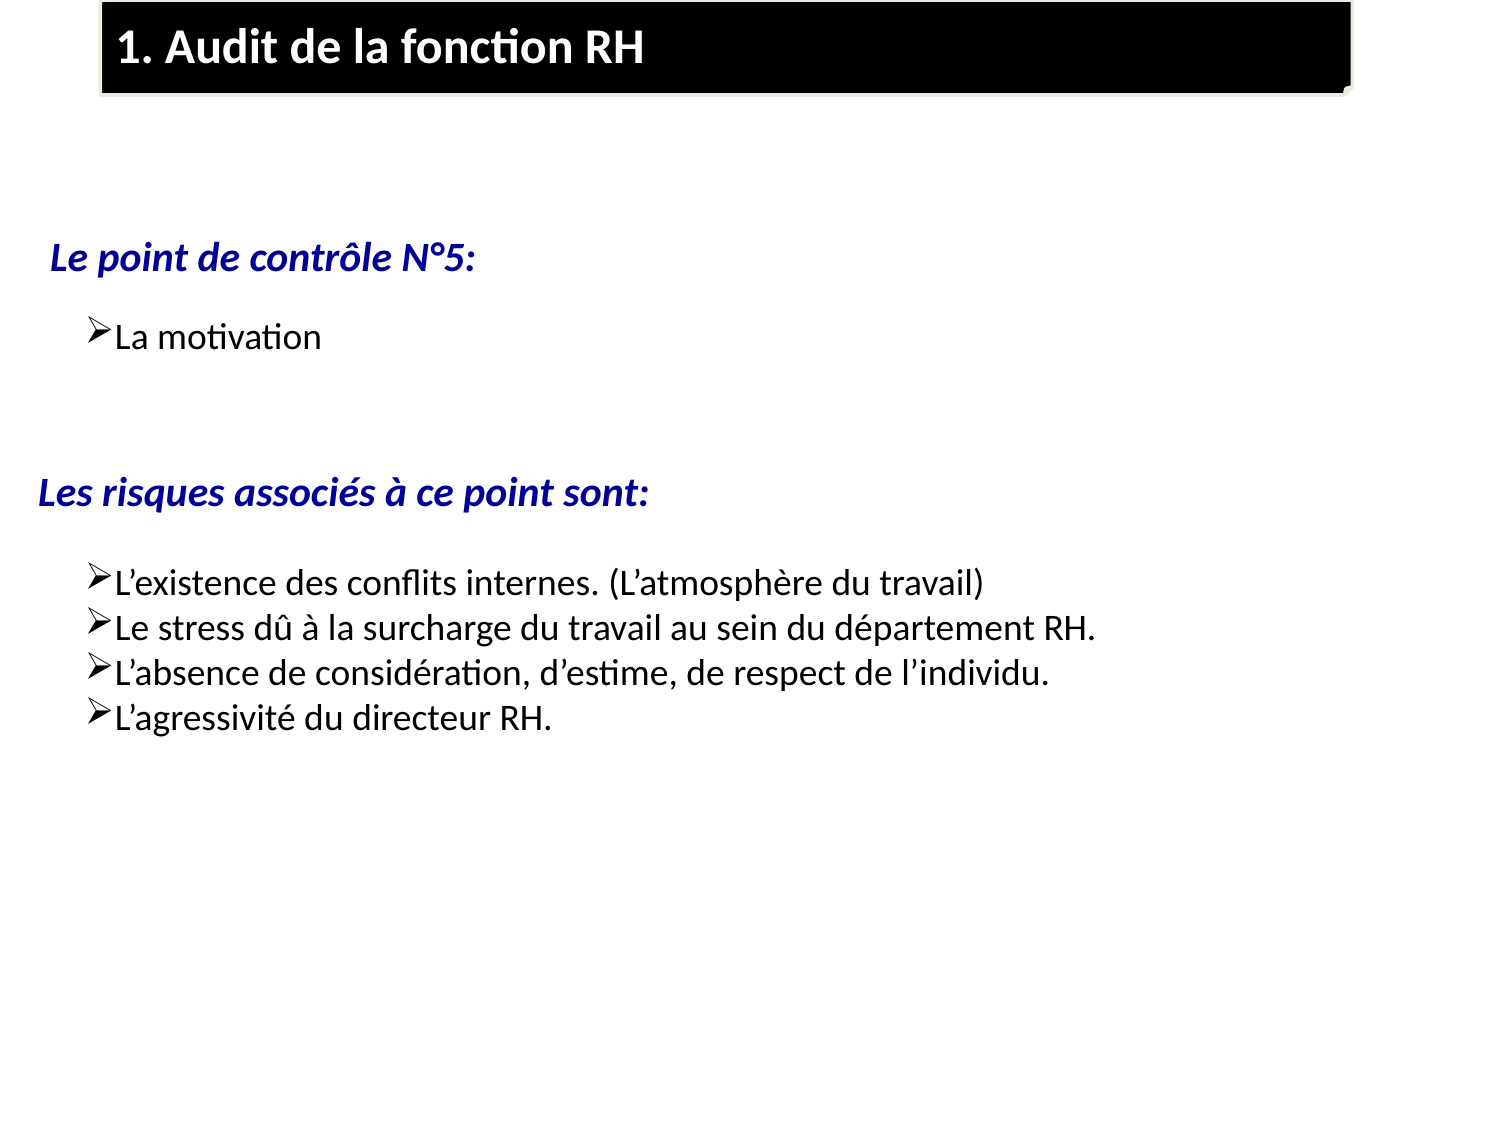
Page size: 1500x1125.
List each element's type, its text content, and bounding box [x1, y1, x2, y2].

text_box Les risques associés à ce point sont: [23, 457, 785, 522]
text_box 1. Audit de la fonction RH [100, 0, 1353, 96]
text_box L’existence des conflits internes. (L’atmosphère du travail) Le stress dû à la surcharge du travail au sein du département RH. L’absence de considération, d’estime, de respect de l’individu. L’agressivité du directeur RH. [70, 550, 1301, 836]
text_box La motivation [70, 304, 1336, 365]
text_box Le point de contrôle N°5: [35, 222, 715, 288]
